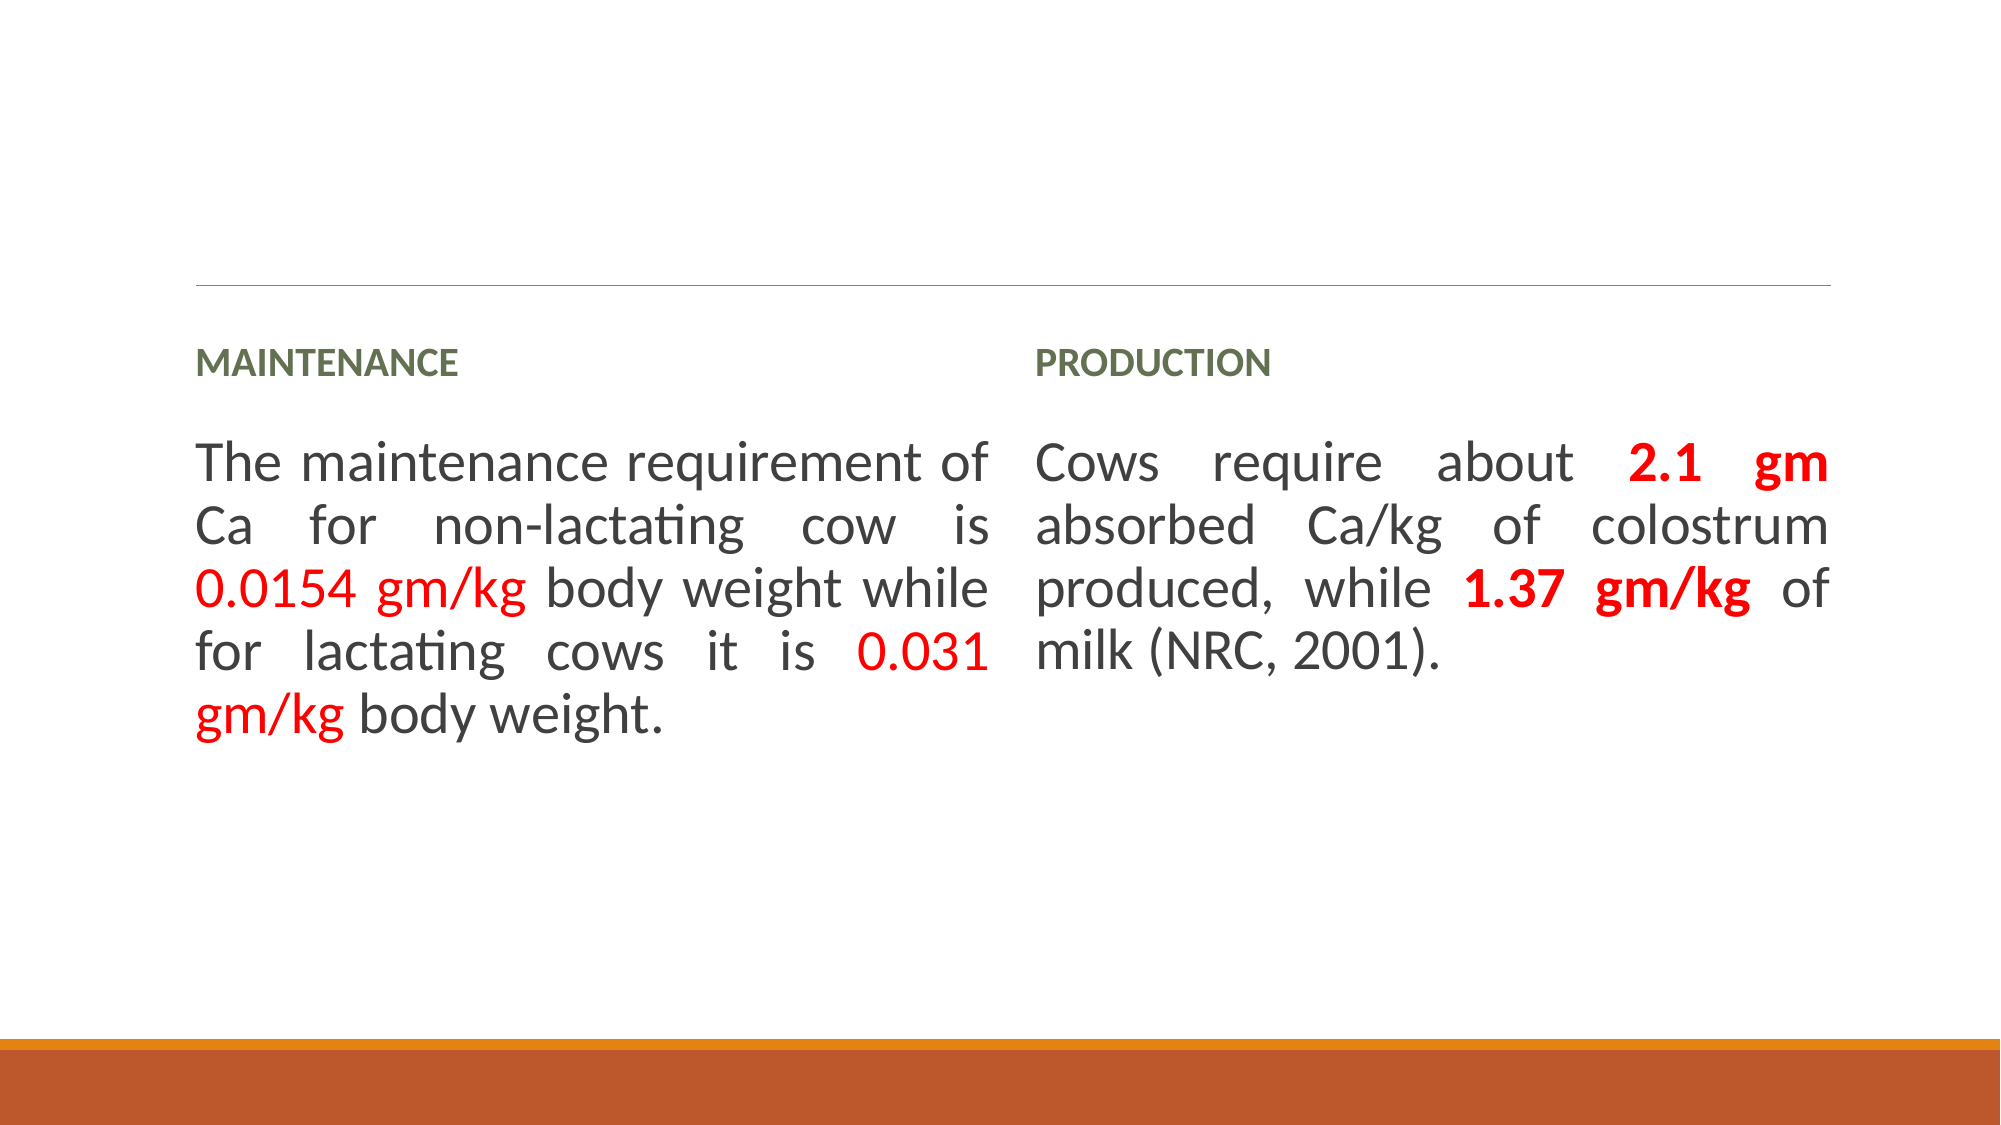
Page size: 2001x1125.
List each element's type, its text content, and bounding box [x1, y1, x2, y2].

list Production [1020, 302, 1830, 423]
list Maintenance [180, 302, 990, 423]
list Cows require about 2.1 gm absorbed Ca/kg of colostrum produced, while 1.37 gm/kg of milk (NRC, 2001). [1020, 423, 1830, 978]
list The maintenance requirement of Ca for non-lactating cow is 0.0154 gm/kg body weight while for lactating cows it is 0.031 gm/kg body weight. [180, 423, 990, 978]
